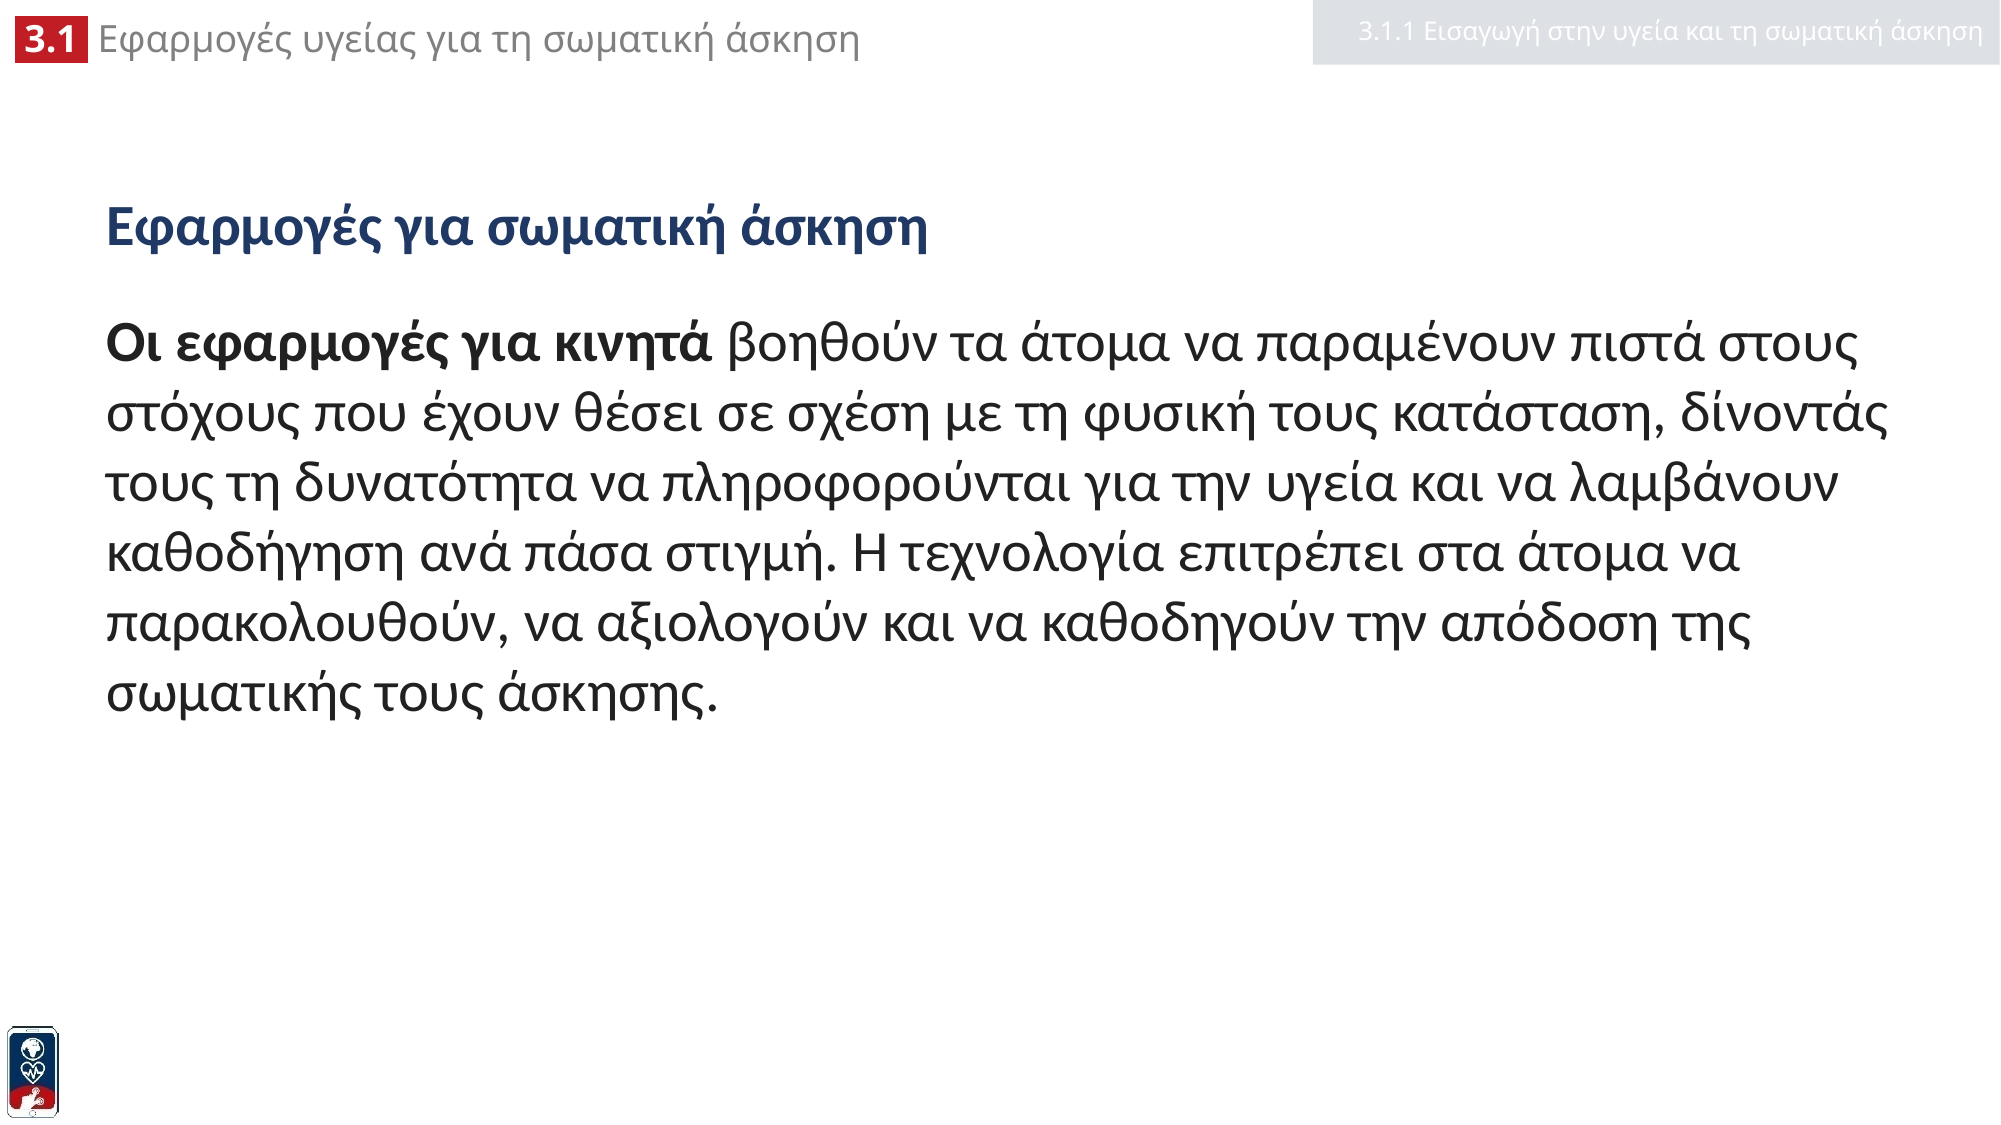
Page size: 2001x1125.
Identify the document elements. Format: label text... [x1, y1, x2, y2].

list Οι εφαρμογές για κινητά βοηθούν τα άτομα να παραμένουν πιστά στους στόχους που έχουν θέσει σε σχέση με τη φυσική τους κατάσταση, δίνοντάς τους τη δυνατότητα να πληροφορούνται για την υγεία και να λαμβάνουν καθοδήγηση ανά πάσα στιγμή. Η τεχνολογία επιτρέπει στα άτομα να παρακολουθούν, να αξιολογούν και να καθοδηγούν την απόδοση της σωματικής τους άσκησης. [91, 295, 1924, 1098]
title Εφαρμογές για σωματική άσκηση [91, 177, 1961, 276]
picture [7, 1026, 59, 1118]
text_box 3.1.1 Εισαγωγή στην υγεία και τη σωματική άσκηση [1312, 0, 2000, 65]
